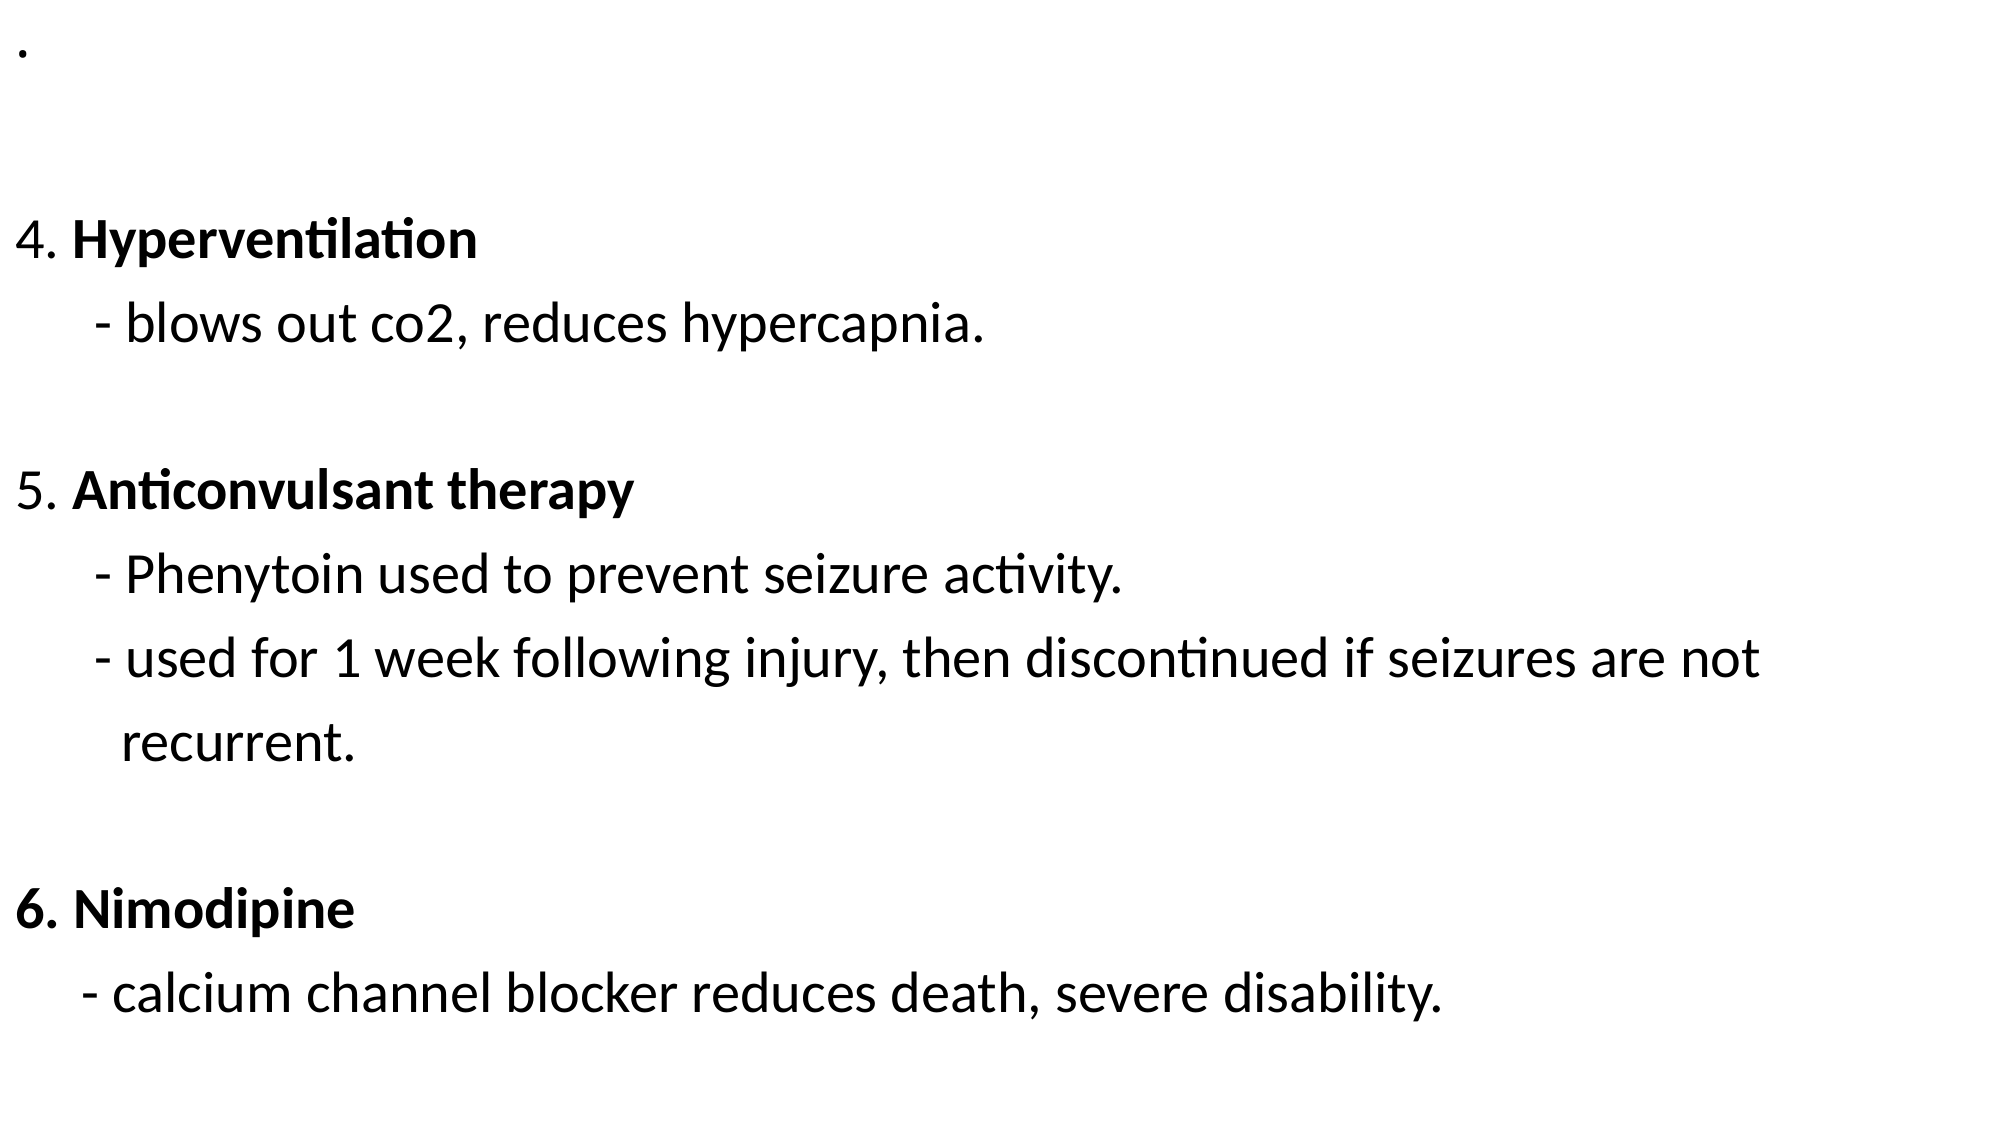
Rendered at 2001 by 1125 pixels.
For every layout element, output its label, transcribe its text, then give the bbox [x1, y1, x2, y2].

title . [0, 0, 1863, 79]
list 4. Hyperventilation - blows out co2, reduces hypercapnia. 5. Anticonvulsant therapy - Phenytoin used to prevent seizure activity. - used for 1 week following injury, then discontinued if seizures are not recurrent. 6. Nimodipine - calcium channel blocker reduces death, severe disability. [0, 109, 2000, 1125]
